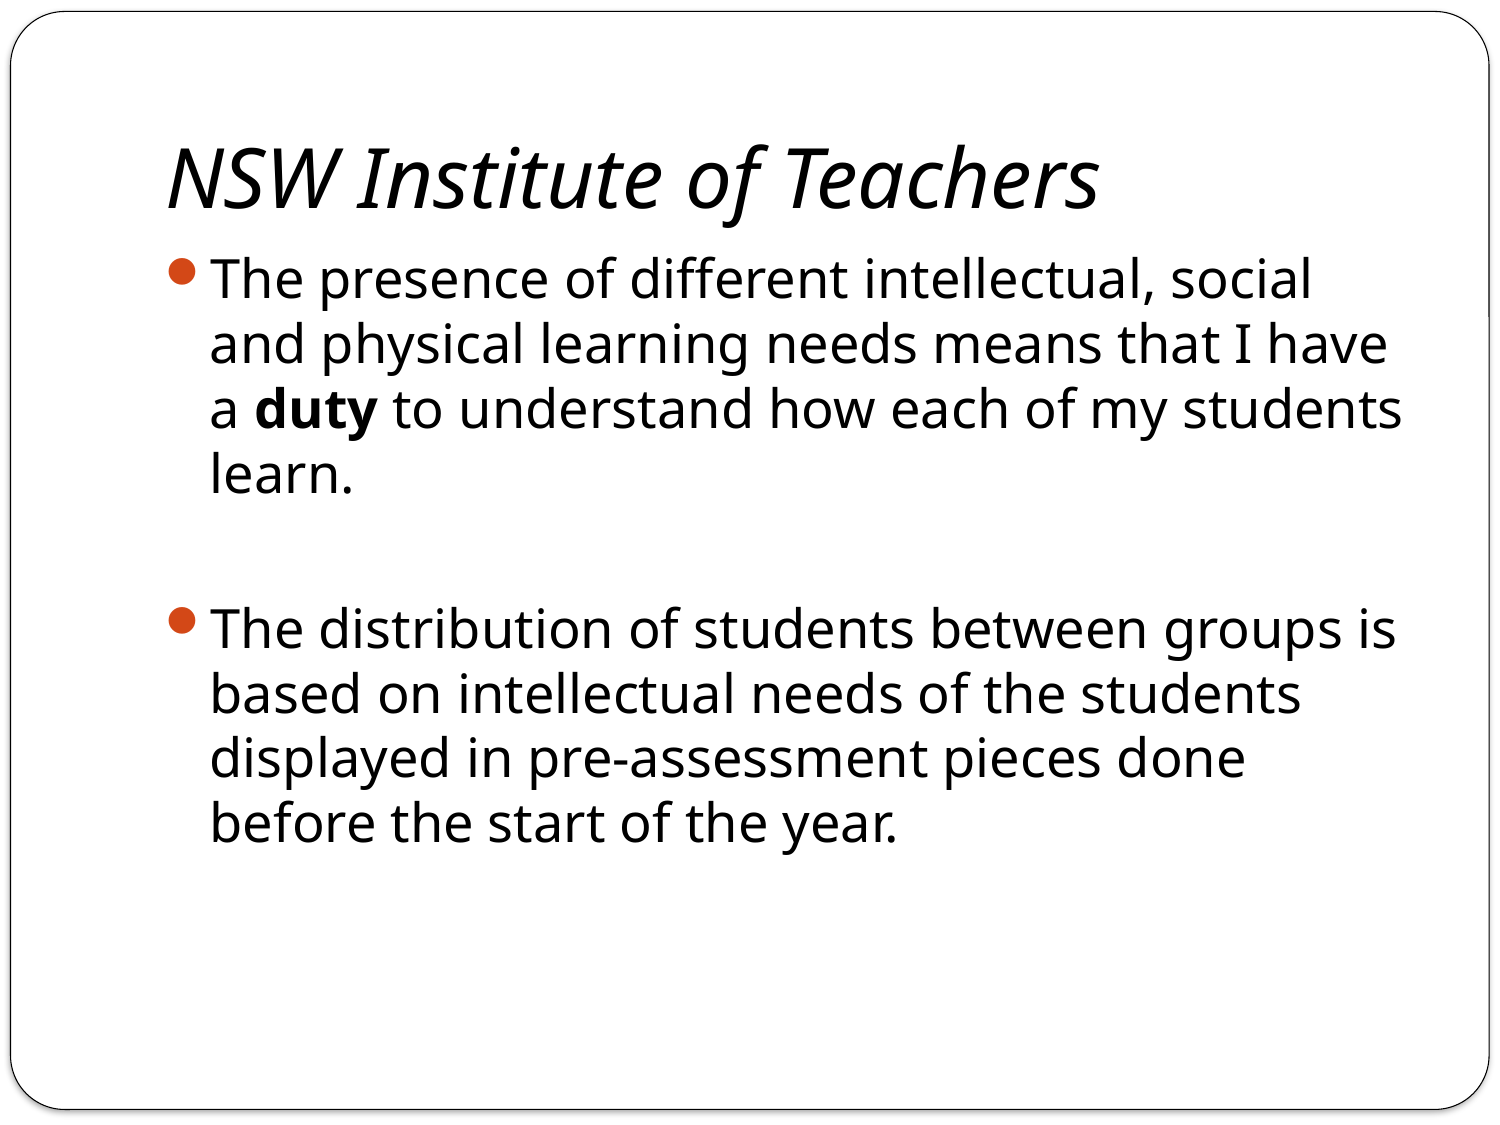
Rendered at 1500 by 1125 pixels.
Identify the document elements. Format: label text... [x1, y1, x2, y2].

title NSW Institute of Teachers [150, 45, 1425, 233]
list The presence of different intellectual, social and physical learning needs means that I have a duty to understand how each of my students learn. The distribution of students between groups is based on intellectual needs of the students displayed in pre-assessment pieces done before the start of the year. [150, 237, 1425, 988]
